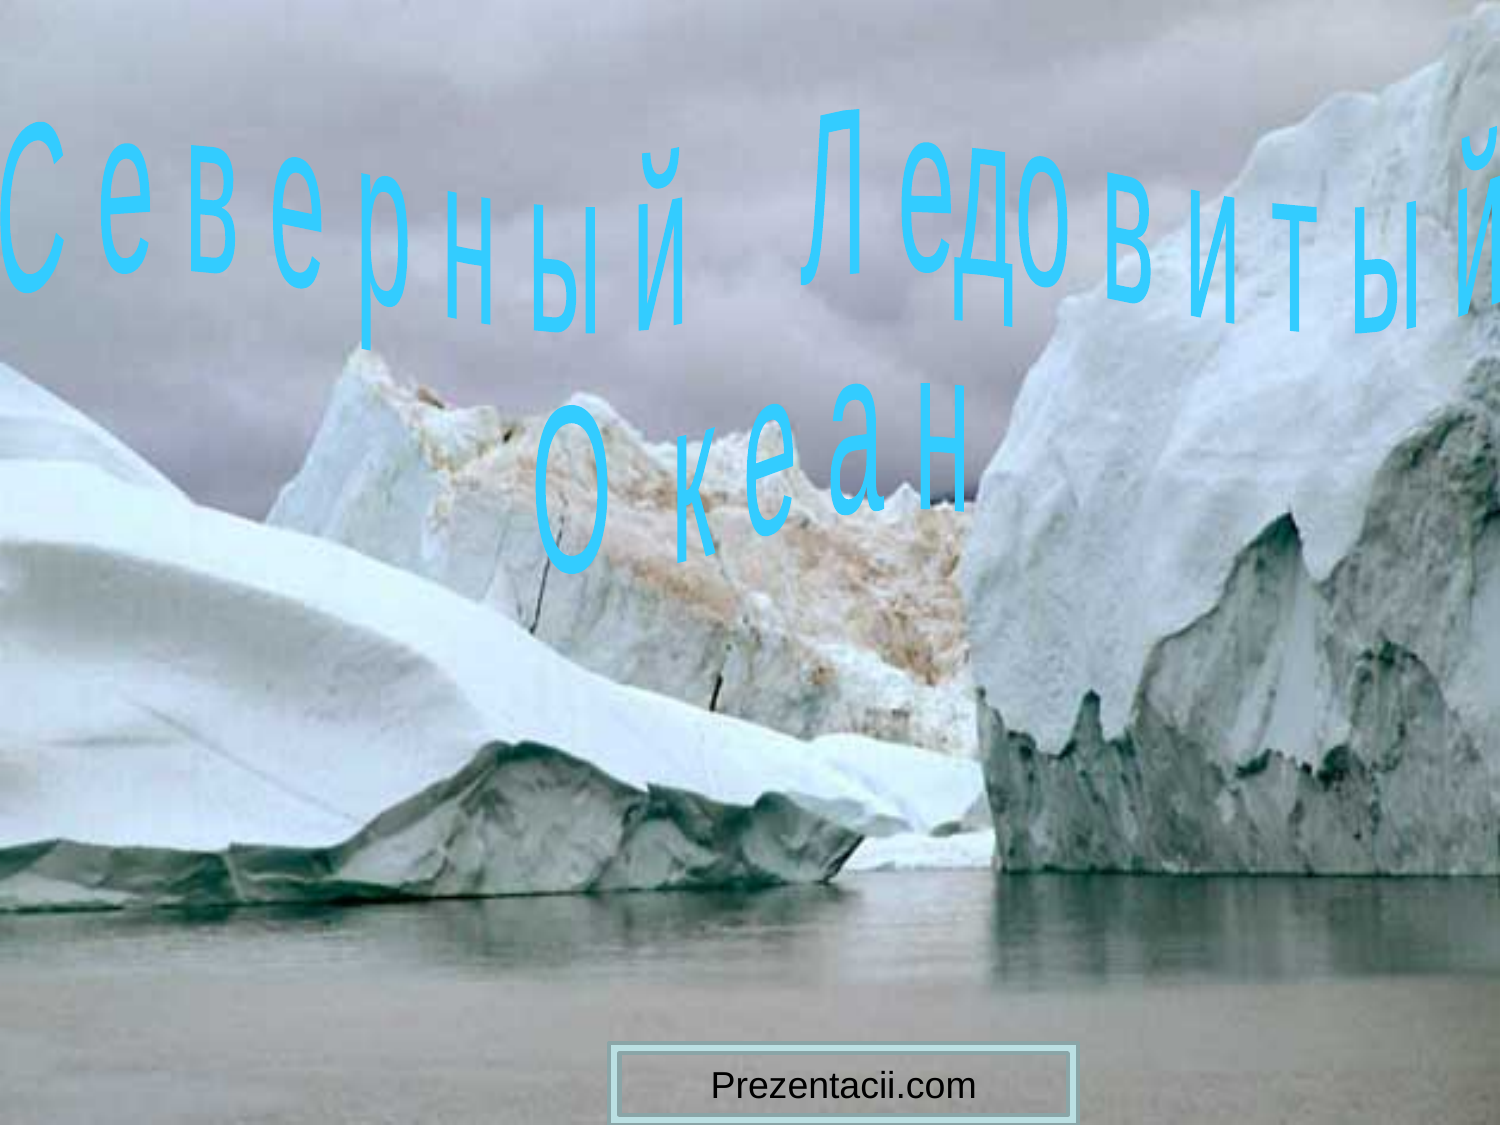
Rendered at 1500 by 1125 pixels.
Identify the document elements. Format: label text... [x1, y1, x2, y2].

picture [0, 0, 1500, 1125]
text_box Prezentacii.com [607, 1041, 1080, 1125]
picture [622, 1055, 1066, 1113]
